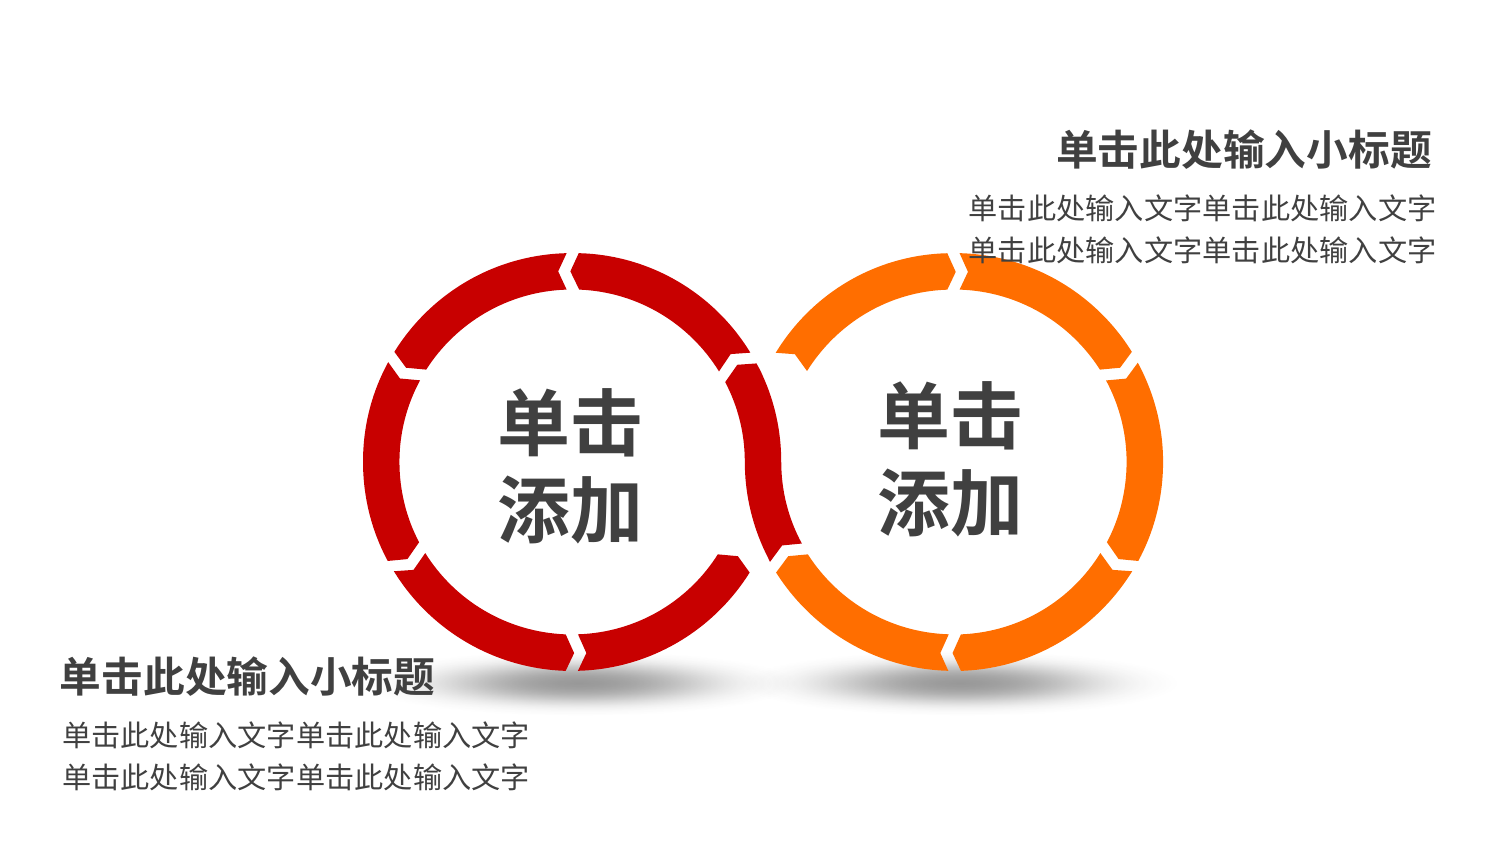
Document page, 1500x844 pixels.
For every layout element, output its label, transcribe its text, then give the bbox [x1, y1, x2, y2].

text_box [954, 553, 1133, 649]
text_box 单击 添加 [771, 362, 1130, 553]
title 点击此处添加标题 [103, 44, 1397, 208]
text_box [577, 560, 750, 649]
text_box [776, 554, 949, 649]
text_box [733, 363, 777, 562]
text_box [570, 253, 751, 370]
text_box [959, 276, 1132, 362]
text_box 单击 添加 [391, 370, 750, 560]
text_box 单击此处输入小标题 [1021, 114, 1432, 174]
text_box 单击此处输入文字单击此处输入文字 单击此处输入文字单击此处输入文字 [917, 176, 1452, 276]
text_box 单击此处输入小标题 [59, 641, 470, 701]
text_box [394, 253, 567, 370]
picture [358, 649, 1180, 716]
text_box [775, 256, 954, 362]
text_box [393, 560, 573, 649]
text_box 单击此处输入文字单击此处输入文字 单击此处输入文字单击此处输入文字 [47, 703, 582, 802]
text_box [1114, 362, 1164, 561]
text_box [363, 362, 398, 561]
